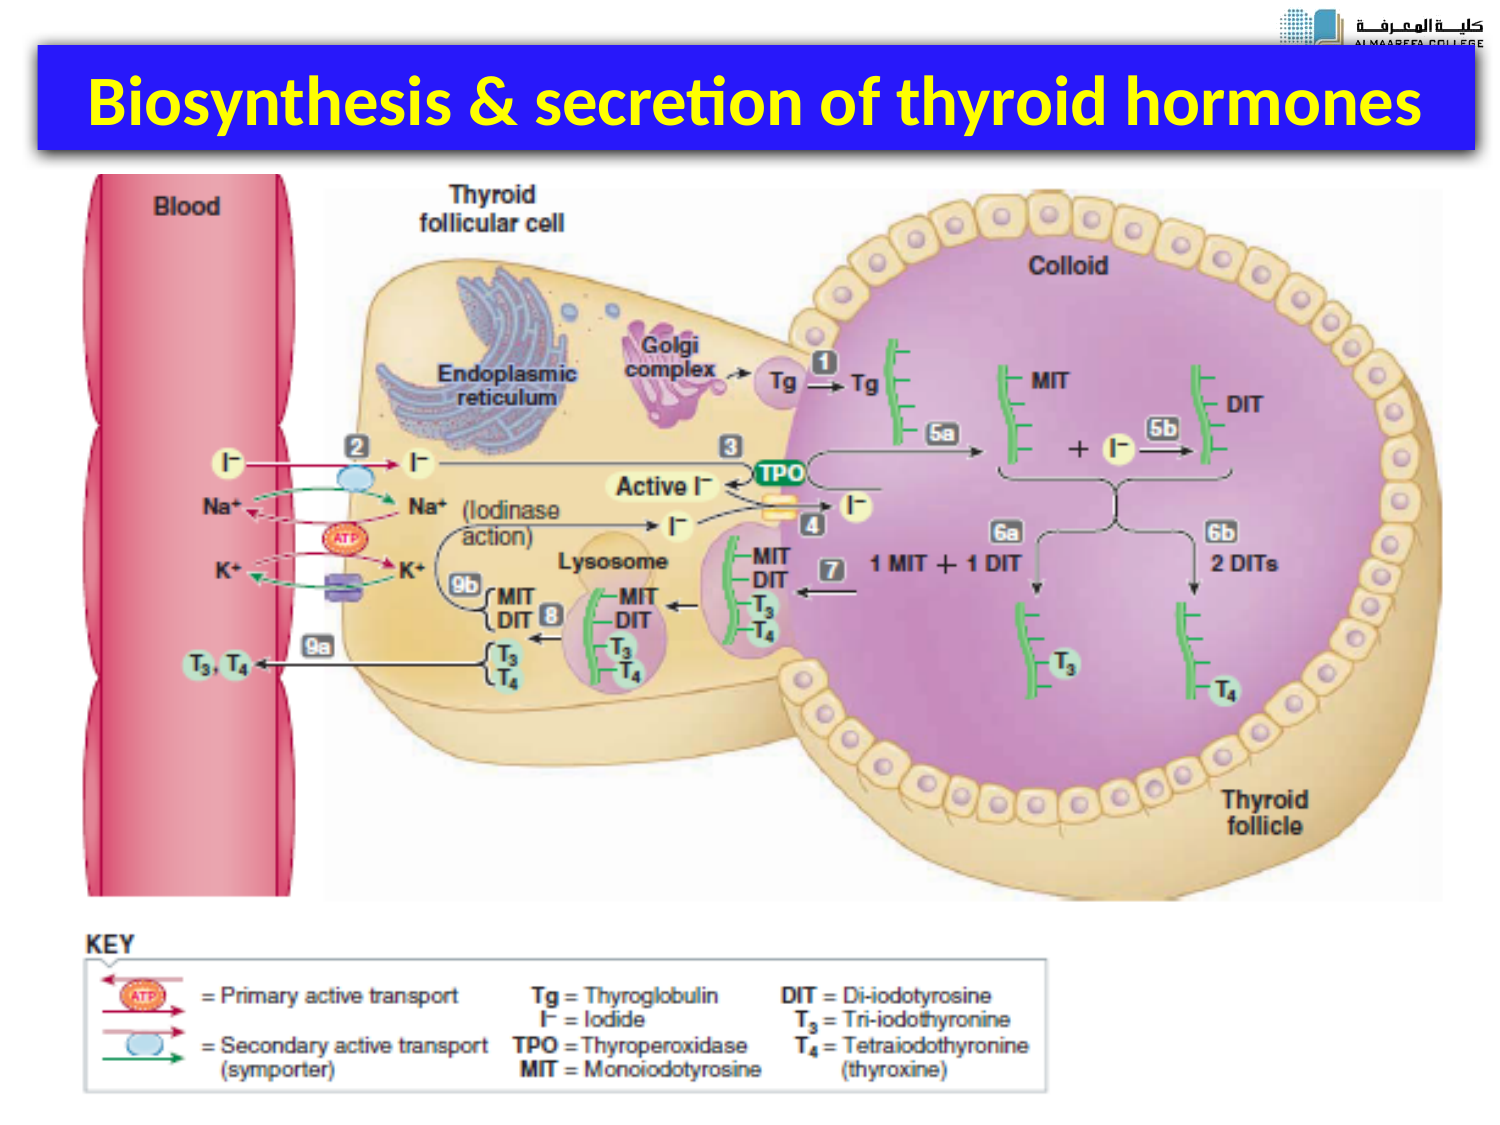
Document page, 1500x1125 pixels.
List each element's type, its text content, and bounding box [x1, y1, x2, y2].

title Biosynthesis & secretion of thyroid hormones [37, 45, 1475, 150]
picture [1275, 0, 1488, 65]
picture [49, 174, 1463, 1106]
